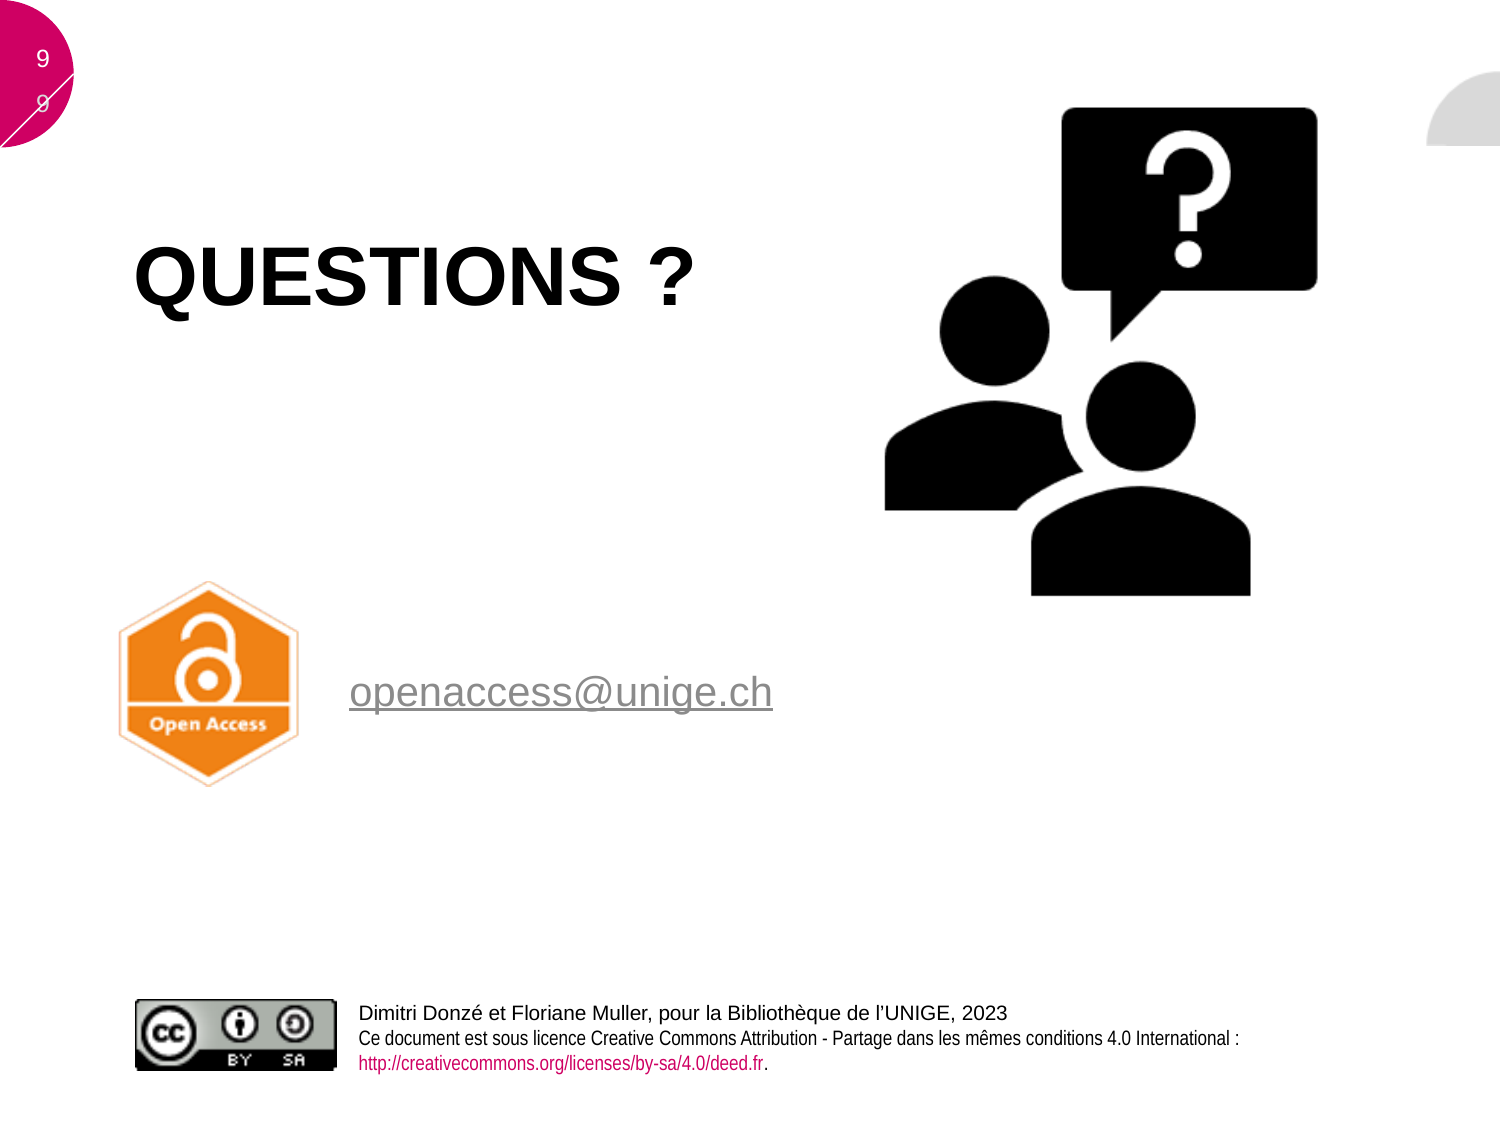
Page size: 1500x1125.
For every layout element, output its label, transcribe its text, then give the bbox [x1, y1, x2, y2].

text_box openaccess@unige.ch [334, 627, 1014, 722]
title Questions ? [118, 214, 803, 438]
picture [808, 59, 1394, 645]
picture [1425, 70, 1500, 146]
picture [118, 580, 301, 787]
text_box Dimitri Donzé et Floriane Muller, pour la Bibliothèque de l’UNIGE, 2023 Ce document est sous licence Creative Commons Attribution - Partage dans les mêmes conditions 4.0 International : http://creativecommons.org/licenses/by-sa/4.0/deed.fr. [358, 999, 1306, 1094]
picture [135, 999, 338, 1071]
